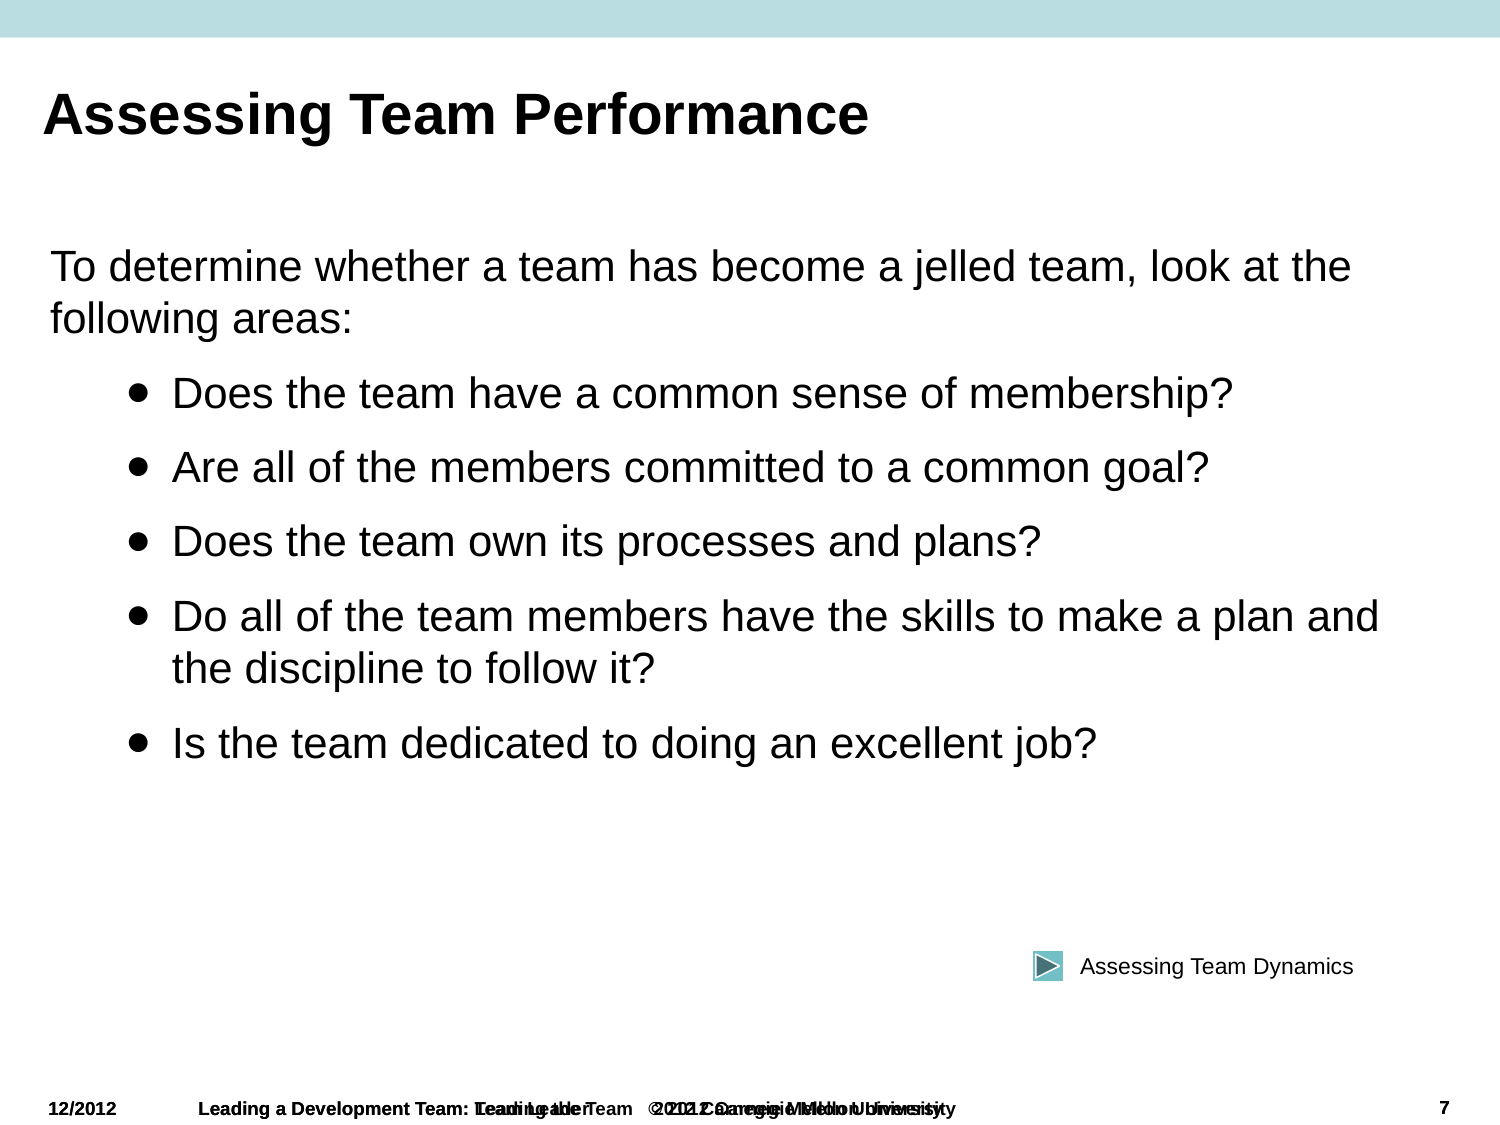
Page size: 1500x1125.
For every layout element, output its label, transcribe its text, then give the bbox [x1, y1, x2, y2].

text_box [1031, 950, 1064, 982]
list To determine whether a team has become a jelled team, look at the following areas: Does the team have a common sense of membership? Are all of the members committed to a common goal? Does the team own its processes and plans? Do all of the team members have the skills to make a plan and the discipline to follow it? Is the team dedicated to doing an excellent job? [50, 237, 1437, 838]
title Assessing Team Performance [42, 89, 1438, 147]
text_box Assessing Team Dynamics [1065, 944, 1369, 987]
